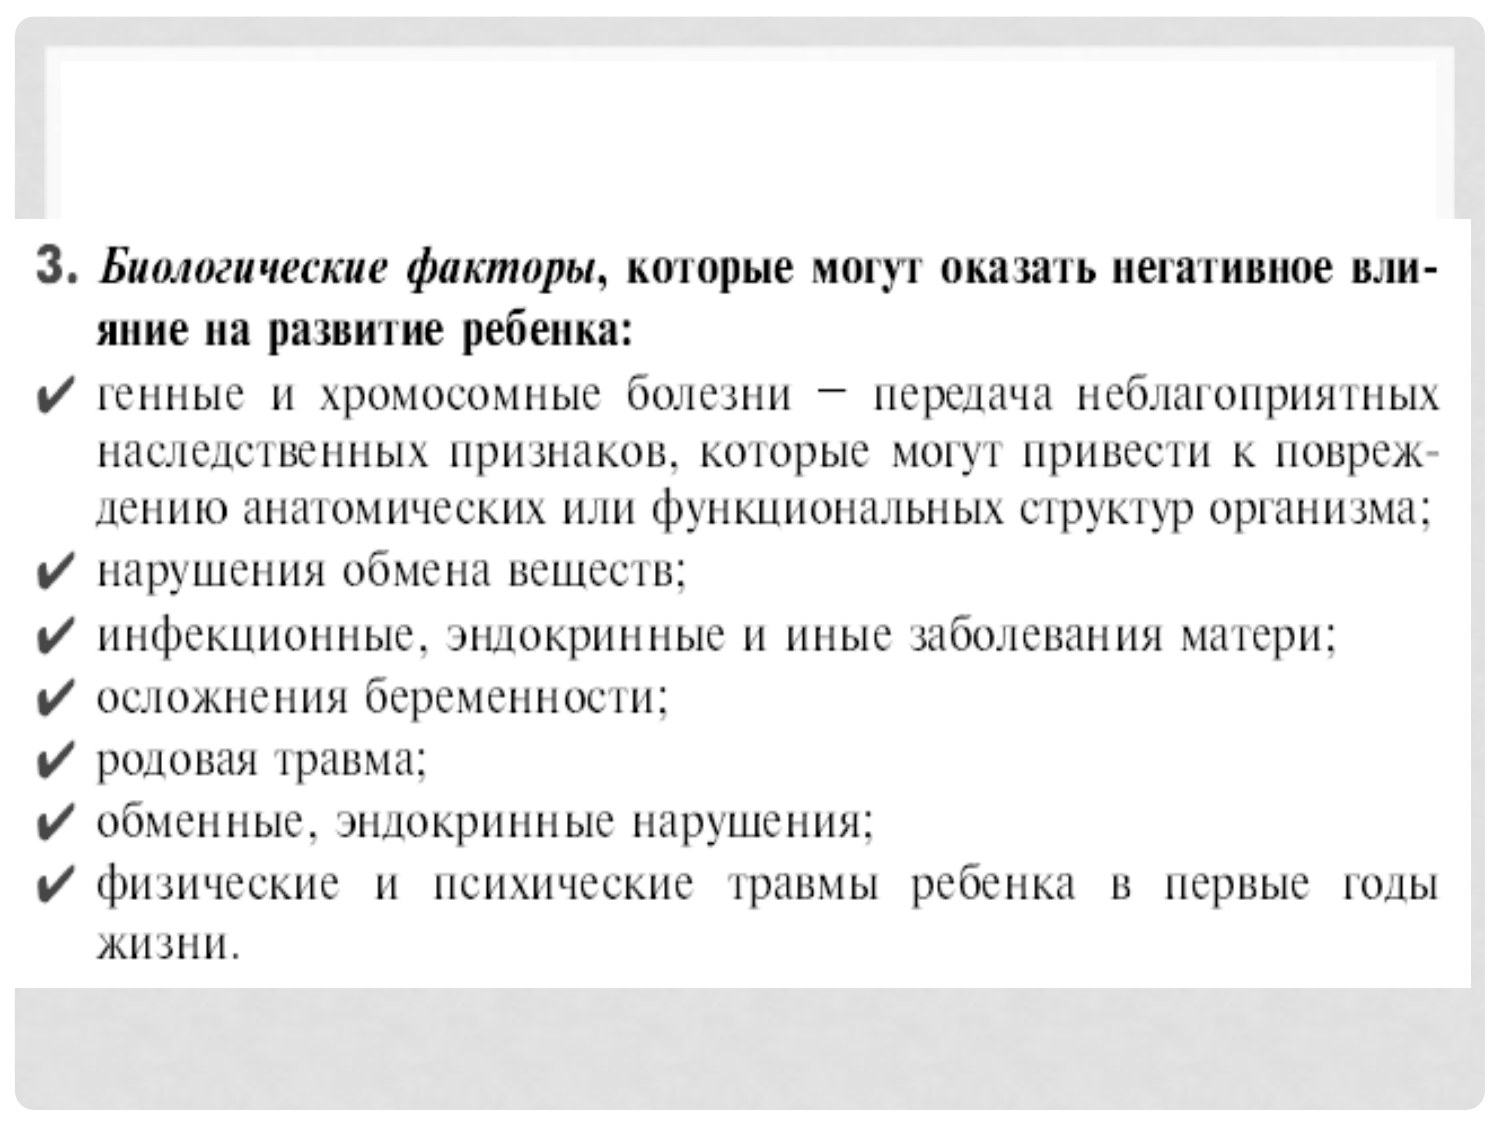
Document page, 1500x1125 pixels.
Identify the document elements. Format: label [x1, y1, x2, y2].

picture [0, 219, 1471, 988]
